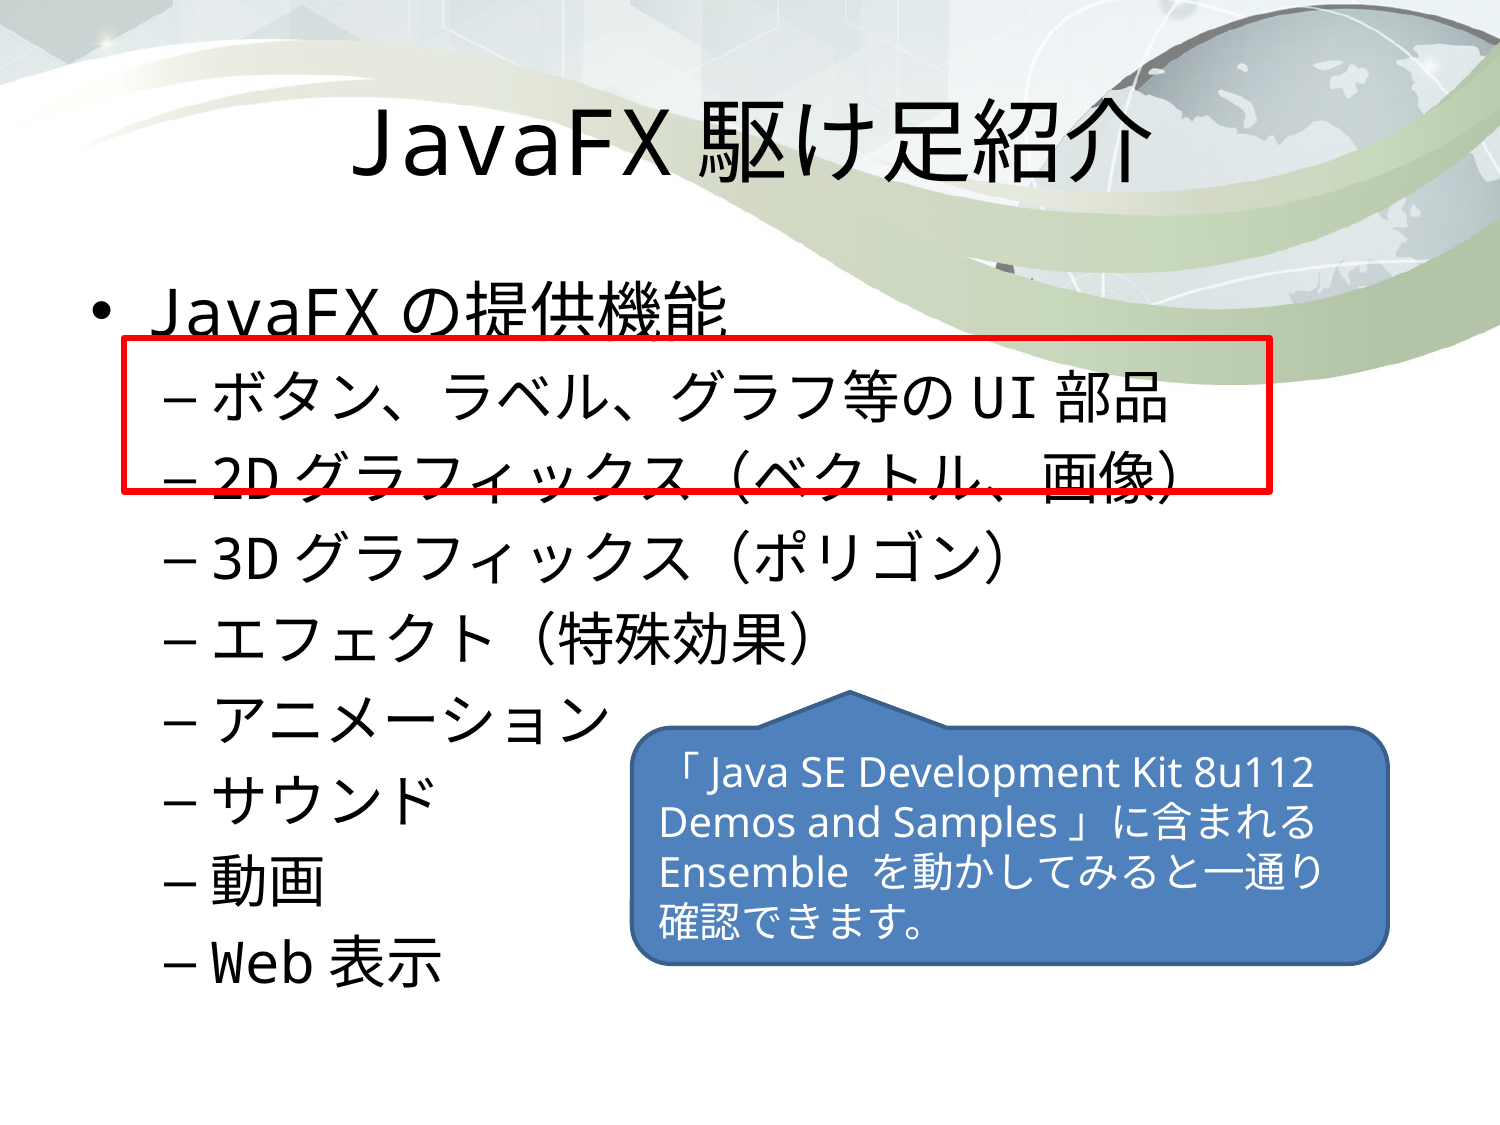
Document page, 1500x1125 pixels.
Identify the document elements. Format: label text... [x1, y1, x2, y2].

text_box 「Java SE Development Kit 8u112 Demos and Samples」に含まれる Ensemble を動かしてみると一通り確認できます。 [629, 690, 1390, 967]
text_box [122, 336, 1272, 494]
list JavaFXの提供機能 ボタン、ラベル、グラフ等のUI部品 2Dグラフィックス（ベクトル、画像） 3Dグラフィックス（ポリゴン） エフェクト（特殊効果） アニメーション サウンド 動画 Web表示 [75, 262, 1425, 1005]
title JavaFX駆け足紹介 [75, 45, 1425, 233]
